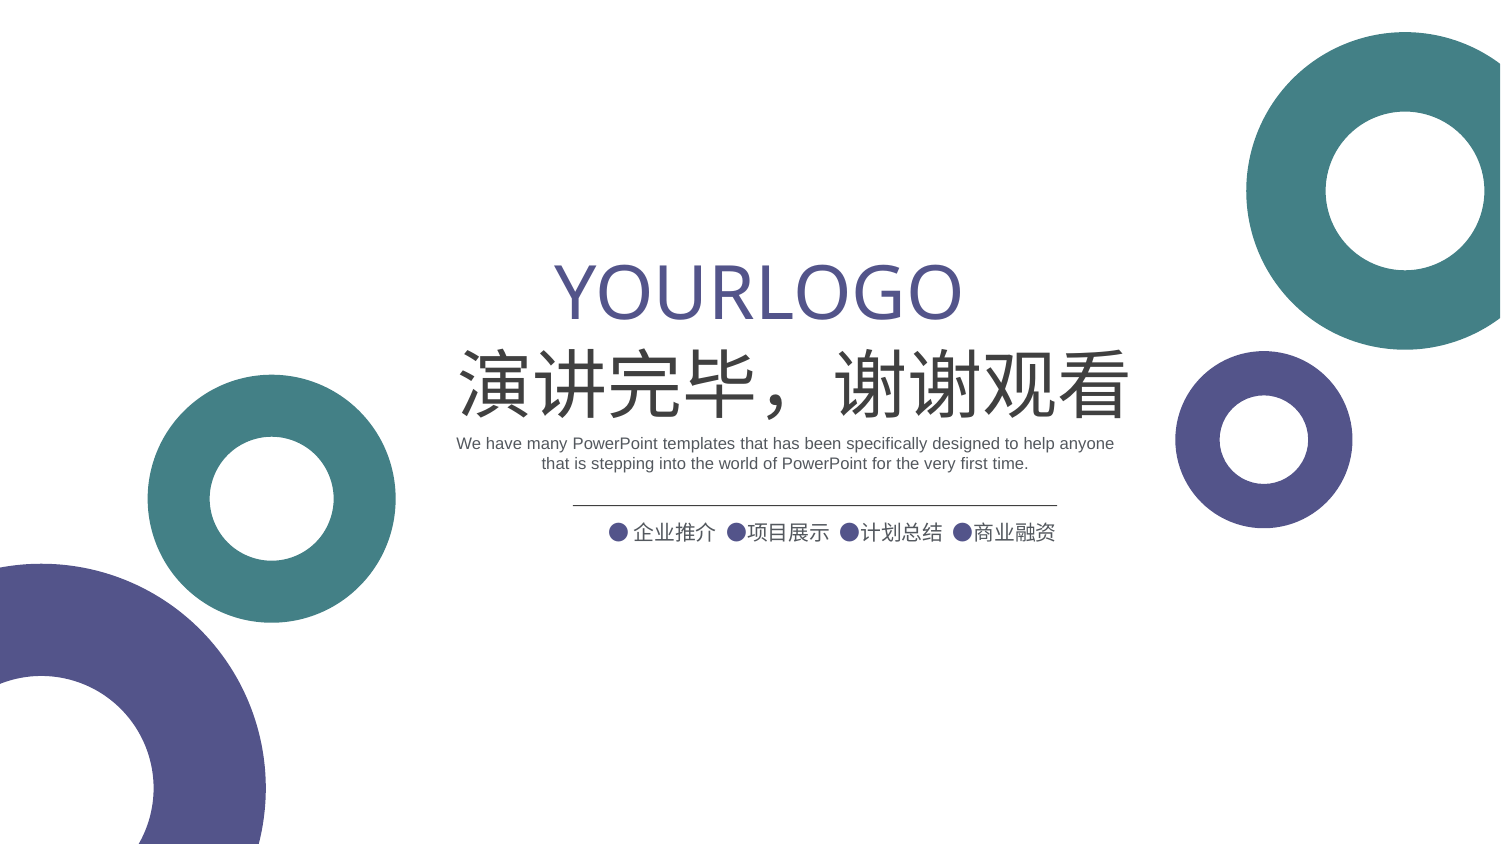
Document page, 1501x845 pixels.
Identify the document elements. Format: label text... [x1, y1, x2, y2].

text_box [1245, 31, 1501, 351]
text_box [0, 562, 267, 844]
text_box We have many PowerPoint templates that has been specifically designed to help anyone that is stepping into the world of PowerPoint for the very first time. [454, 432, 1117, 473]
text_box 演讲完毕，谢谢观看 [457, 337, 1134, 428]
text_box YOURLOGO [554, 244, 965, 335]
text_box [146, 373, 397, 624]
text_box [1174, 350, 1354, 530]
text_box ●企业推介 ●项目展示 ●计划总结 ●商业融资 [608, 519, 1093, 545]
